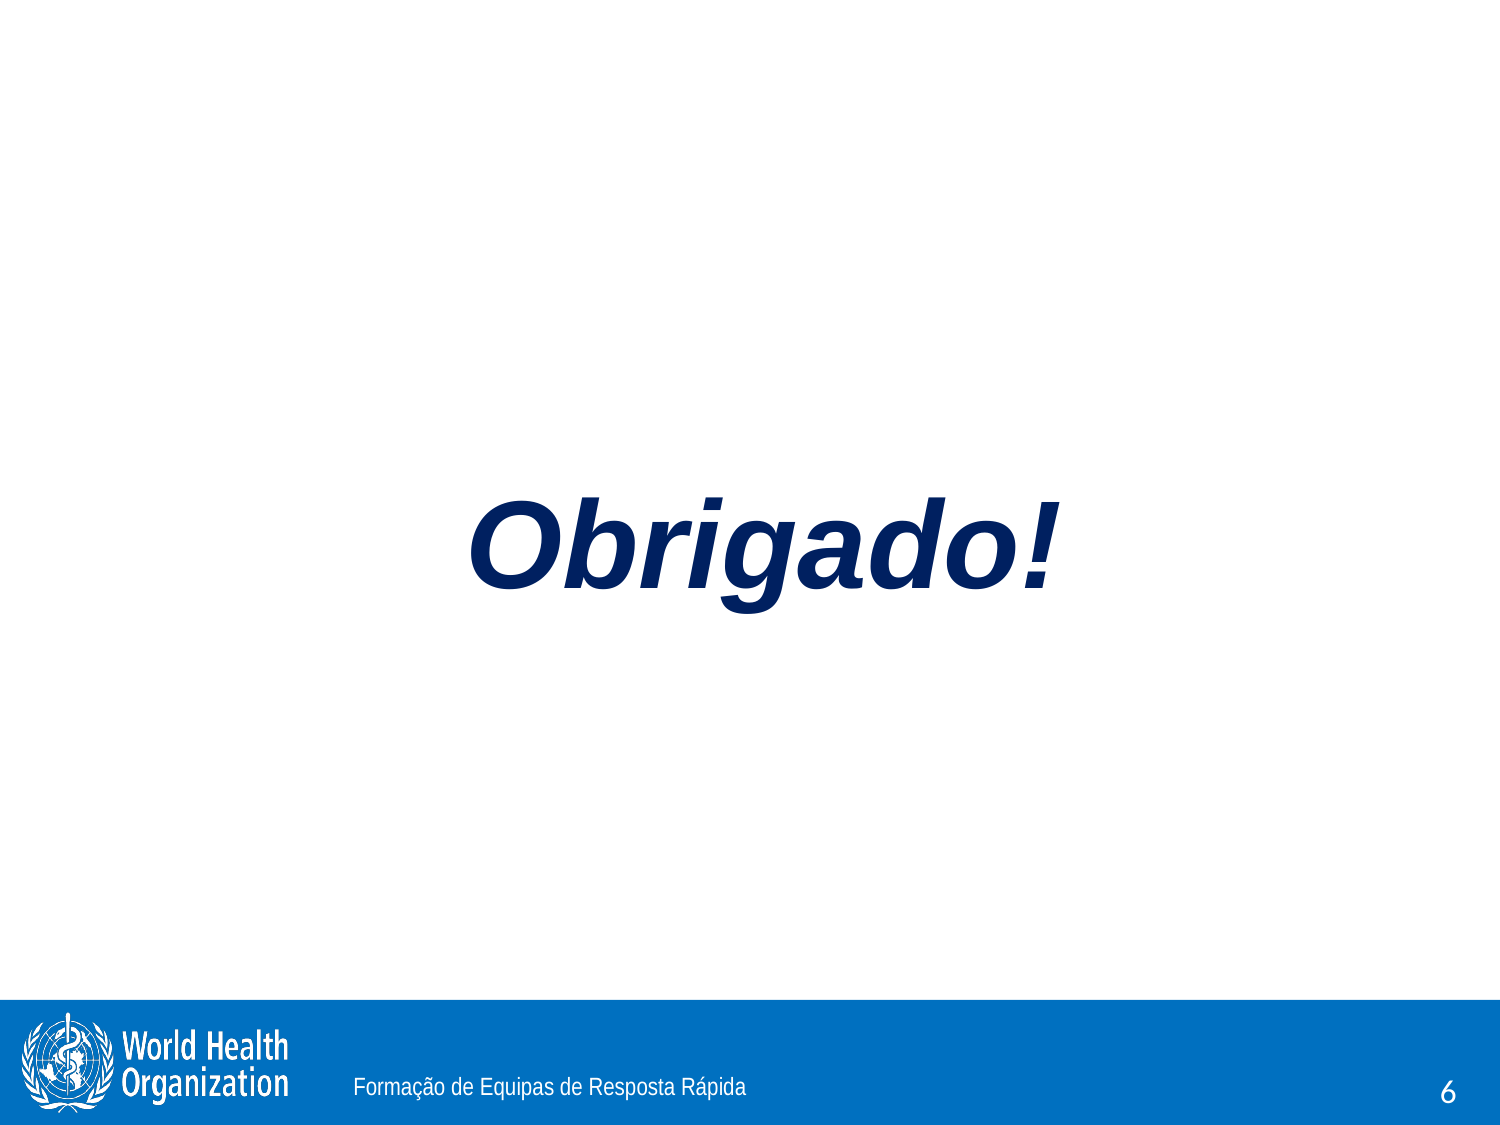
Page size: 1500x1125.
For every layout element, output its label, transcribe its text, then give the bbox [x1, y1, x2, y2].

title Obrigado! [88, 444, 1439, 632]
picture [21, 1012, 288, 1113]
